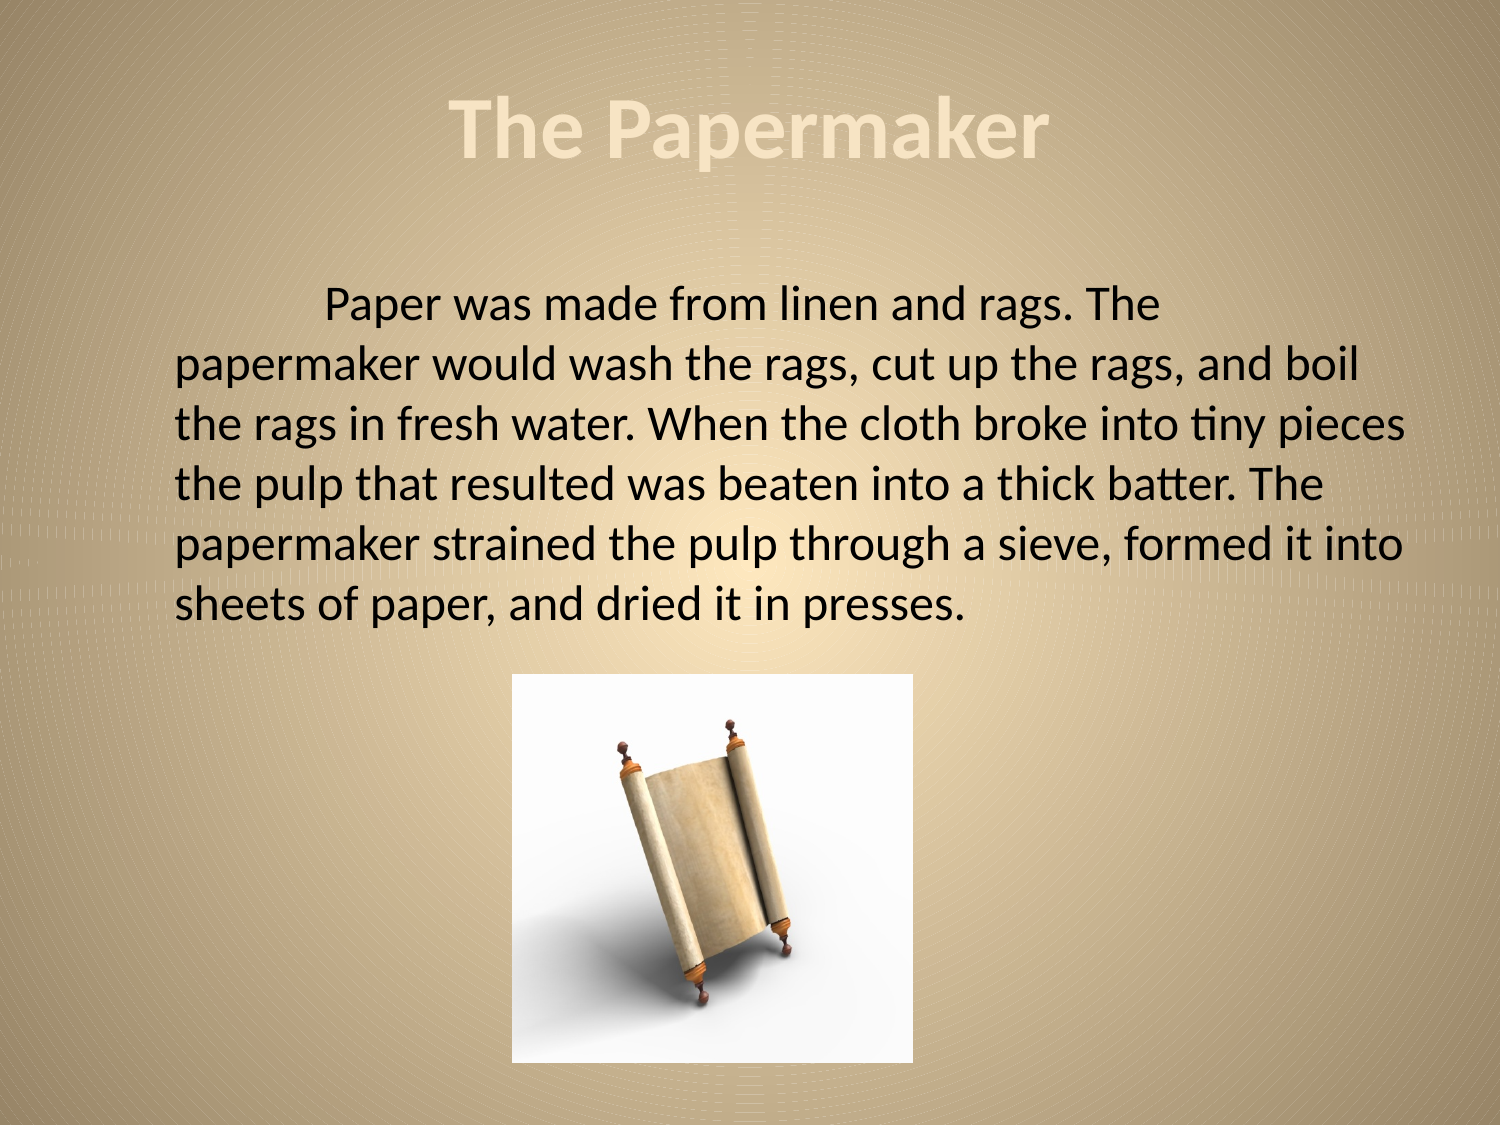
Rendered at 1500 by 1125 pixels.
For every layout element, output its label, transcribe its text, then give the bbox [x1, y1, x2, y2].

picture [512, 674, 913, 1063]
title The Papermaker [75, 62, 1425, 262]
list Paper was made from linen and rags. The papermaker would wash the rags, cut up the rags, and boil the rags in fresh water. When the cloth broke into tiny pieces the pulp that resulted was beaten into a thick batter. The papermaker strained the pulp through a sieve, formed it into sheets of paper, and dried it in presses. [75, 262, 1425, 675]
